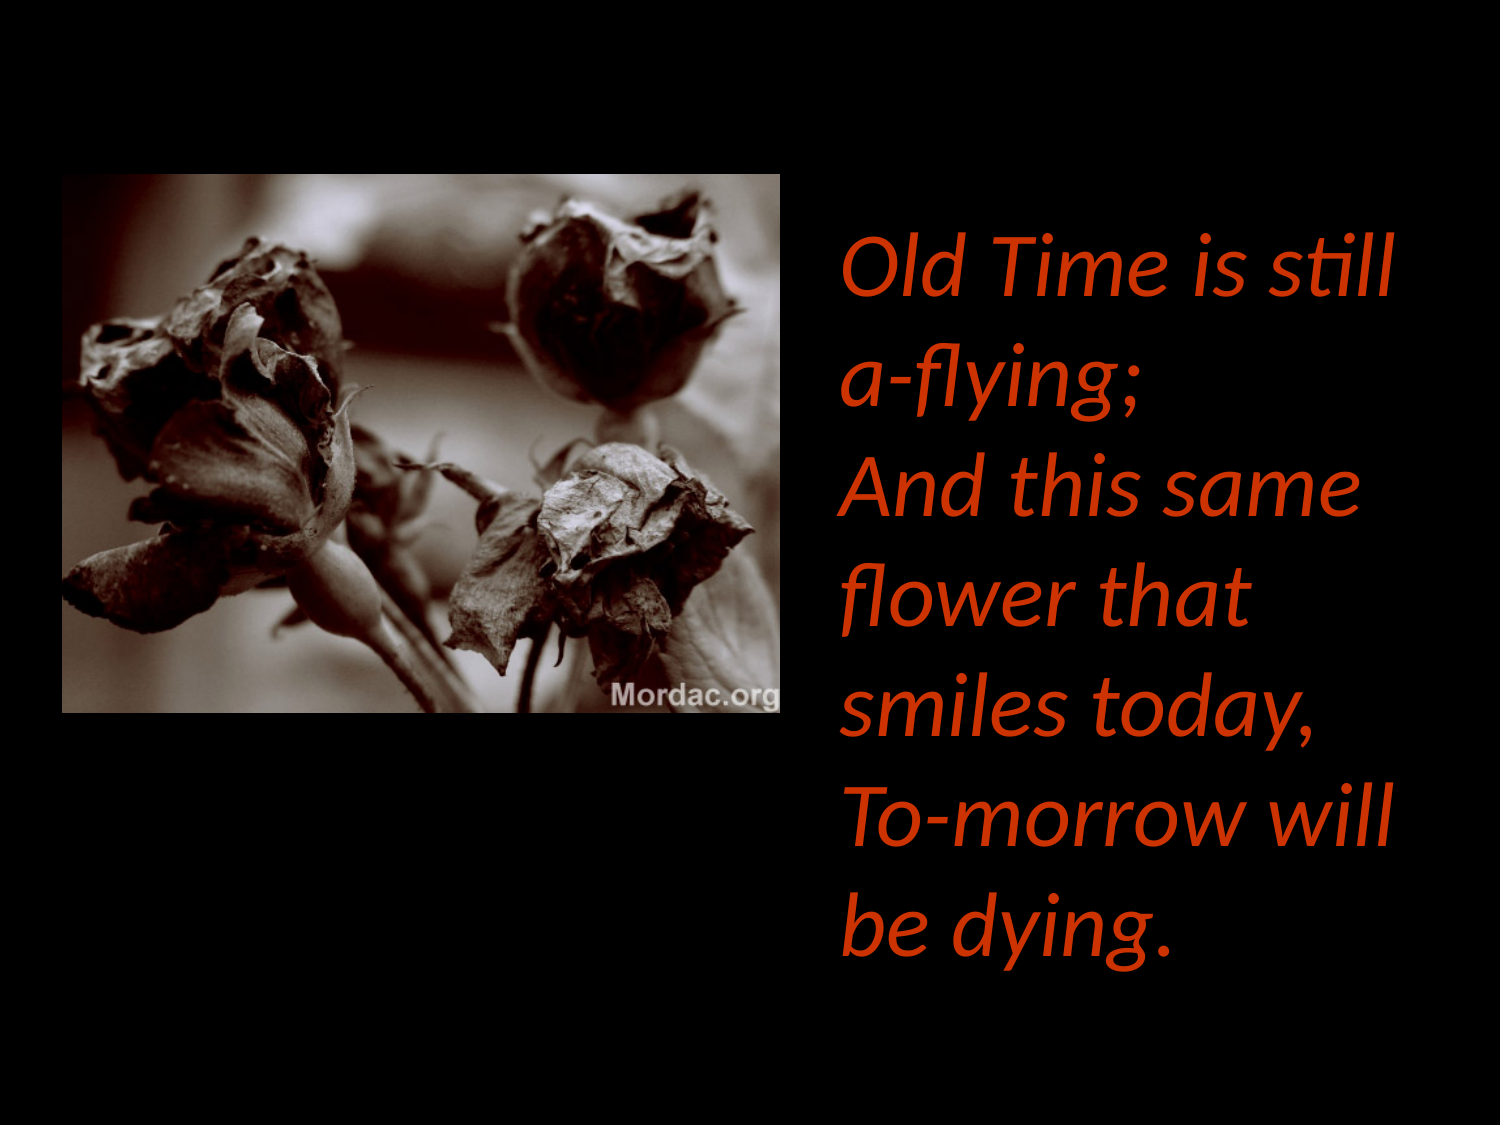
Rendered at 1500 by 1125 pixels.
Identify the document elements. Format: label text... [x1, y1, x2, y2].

text_box Old Time is still a-flying; And this same flower that smiles today, To-morrow will be dying. [824, 87, 1500, 982]
picture [49, 174, 781, 719]
